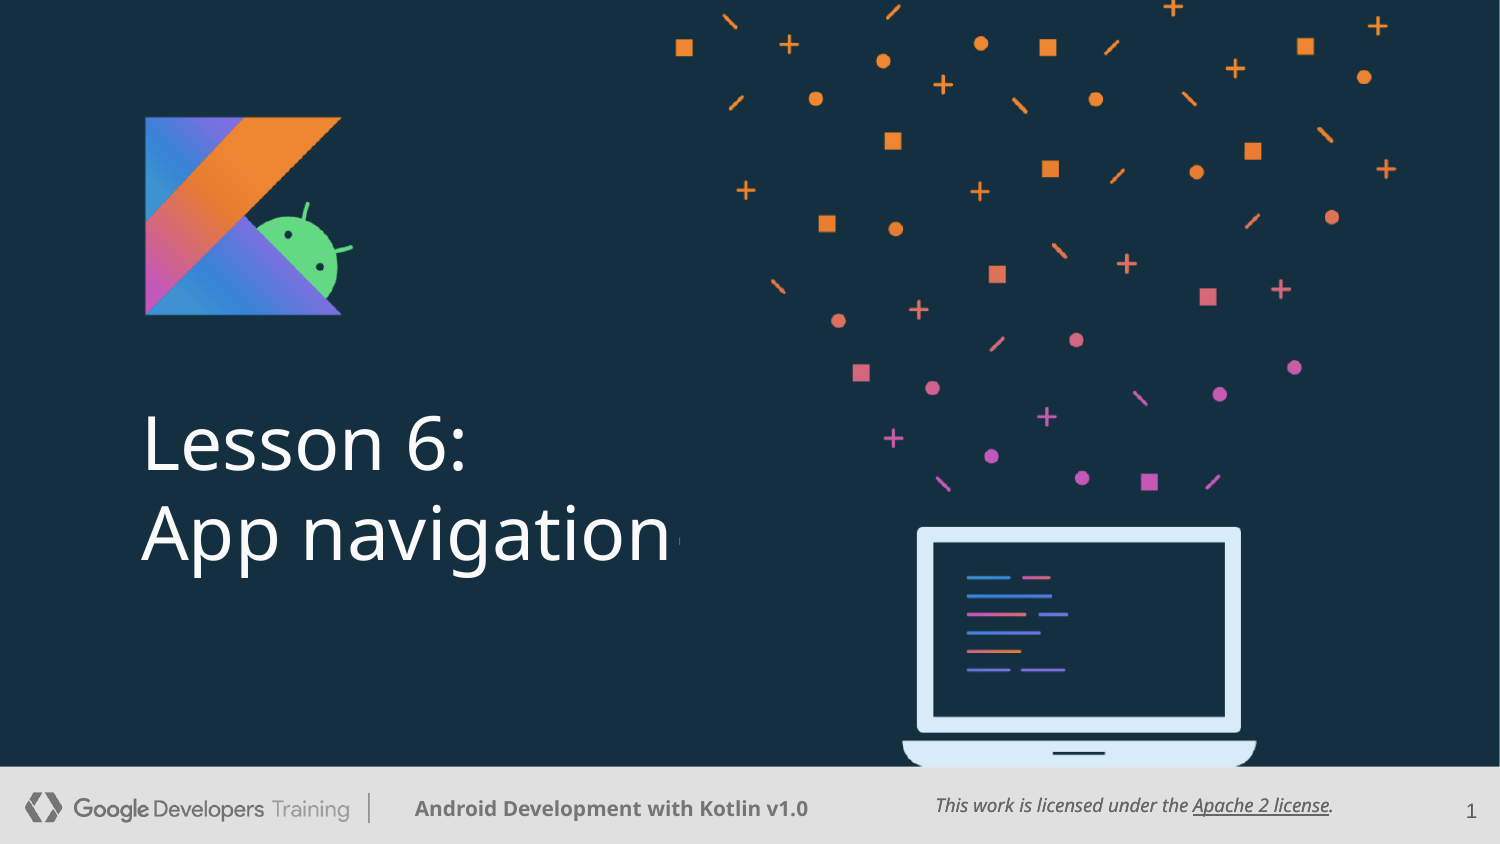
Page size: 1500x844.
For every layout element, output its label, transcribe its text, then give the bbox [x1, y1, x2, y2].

slide_number ‹#› [1402, 777, 1493, 842]
picture [0, 0, 1500, 844]
